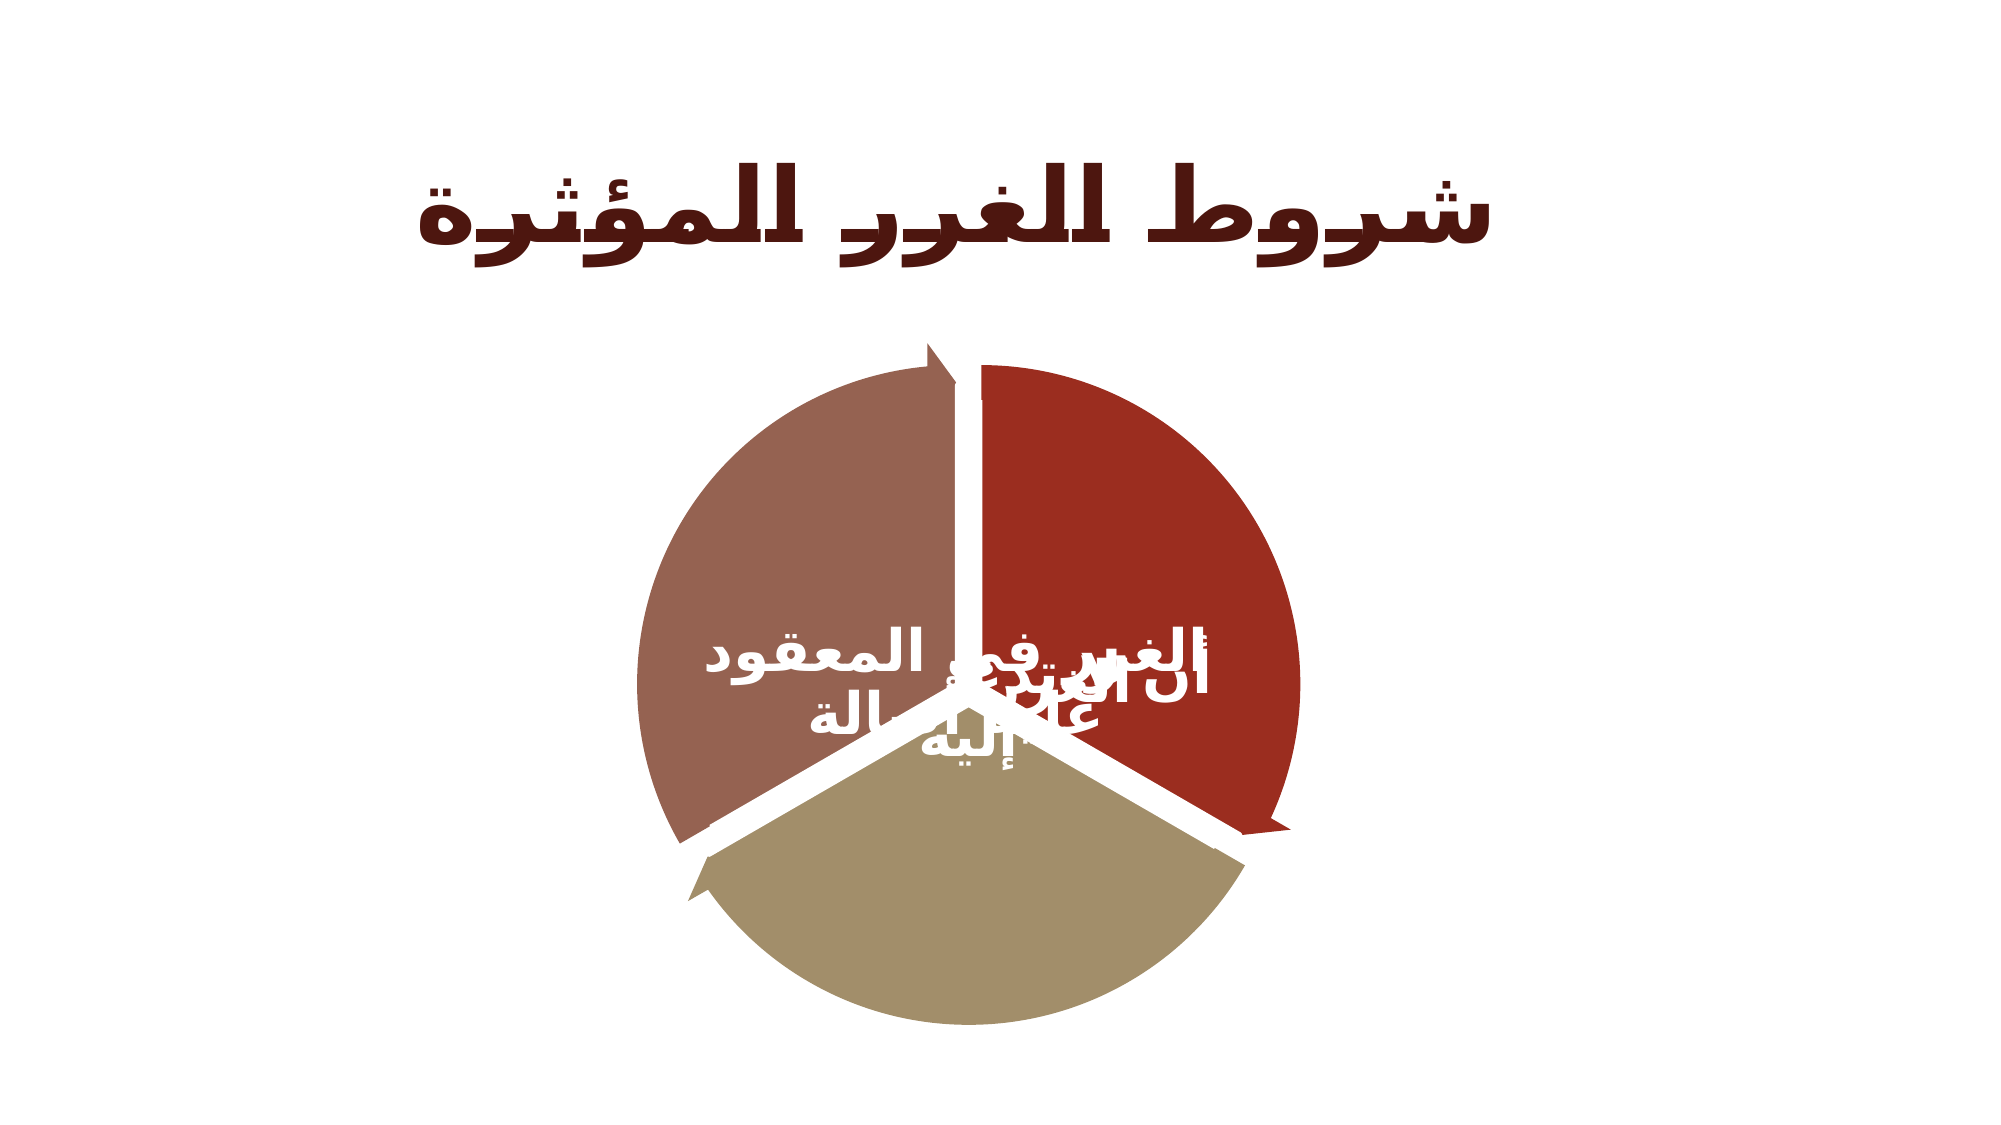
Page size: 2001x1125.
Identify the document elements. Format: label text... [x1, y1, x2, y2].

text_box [262, 332, 1676, 1058]
text_box شروط الغرر المؤثرة [363, 130, 1551, 271]
